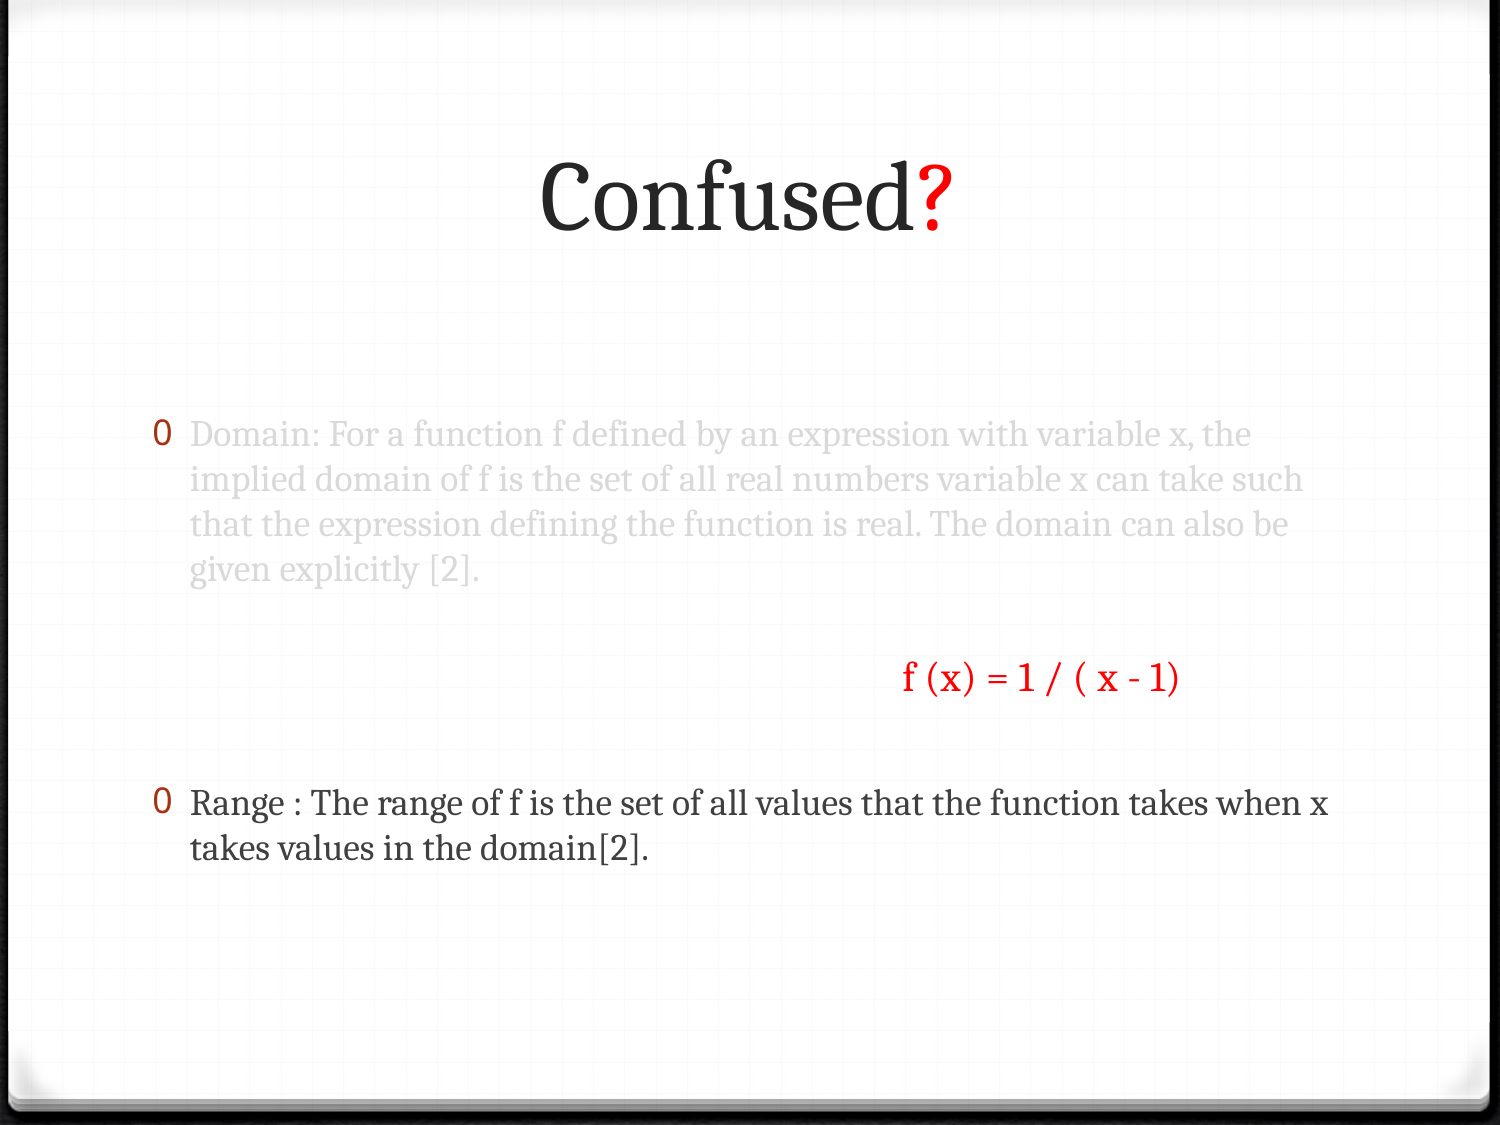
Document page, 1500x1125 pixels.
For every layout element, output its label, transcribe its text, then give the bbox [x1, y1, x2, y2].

picture [0, 0, 1500, 1125]
list Domain: For a function f defined by an expression with variable x, the implied domain of f is the set of all real numbers variable x can take such that the expression defining the function is real. The domain can also be given explicitly [2]. f (x) = 1 / ( x - 1) Range : The range of f is the set of all values that the function takes when x takes values in the domain[2]. [137, 334, 1363, 983]
title Confused? [90, 71, 1410, 309]
